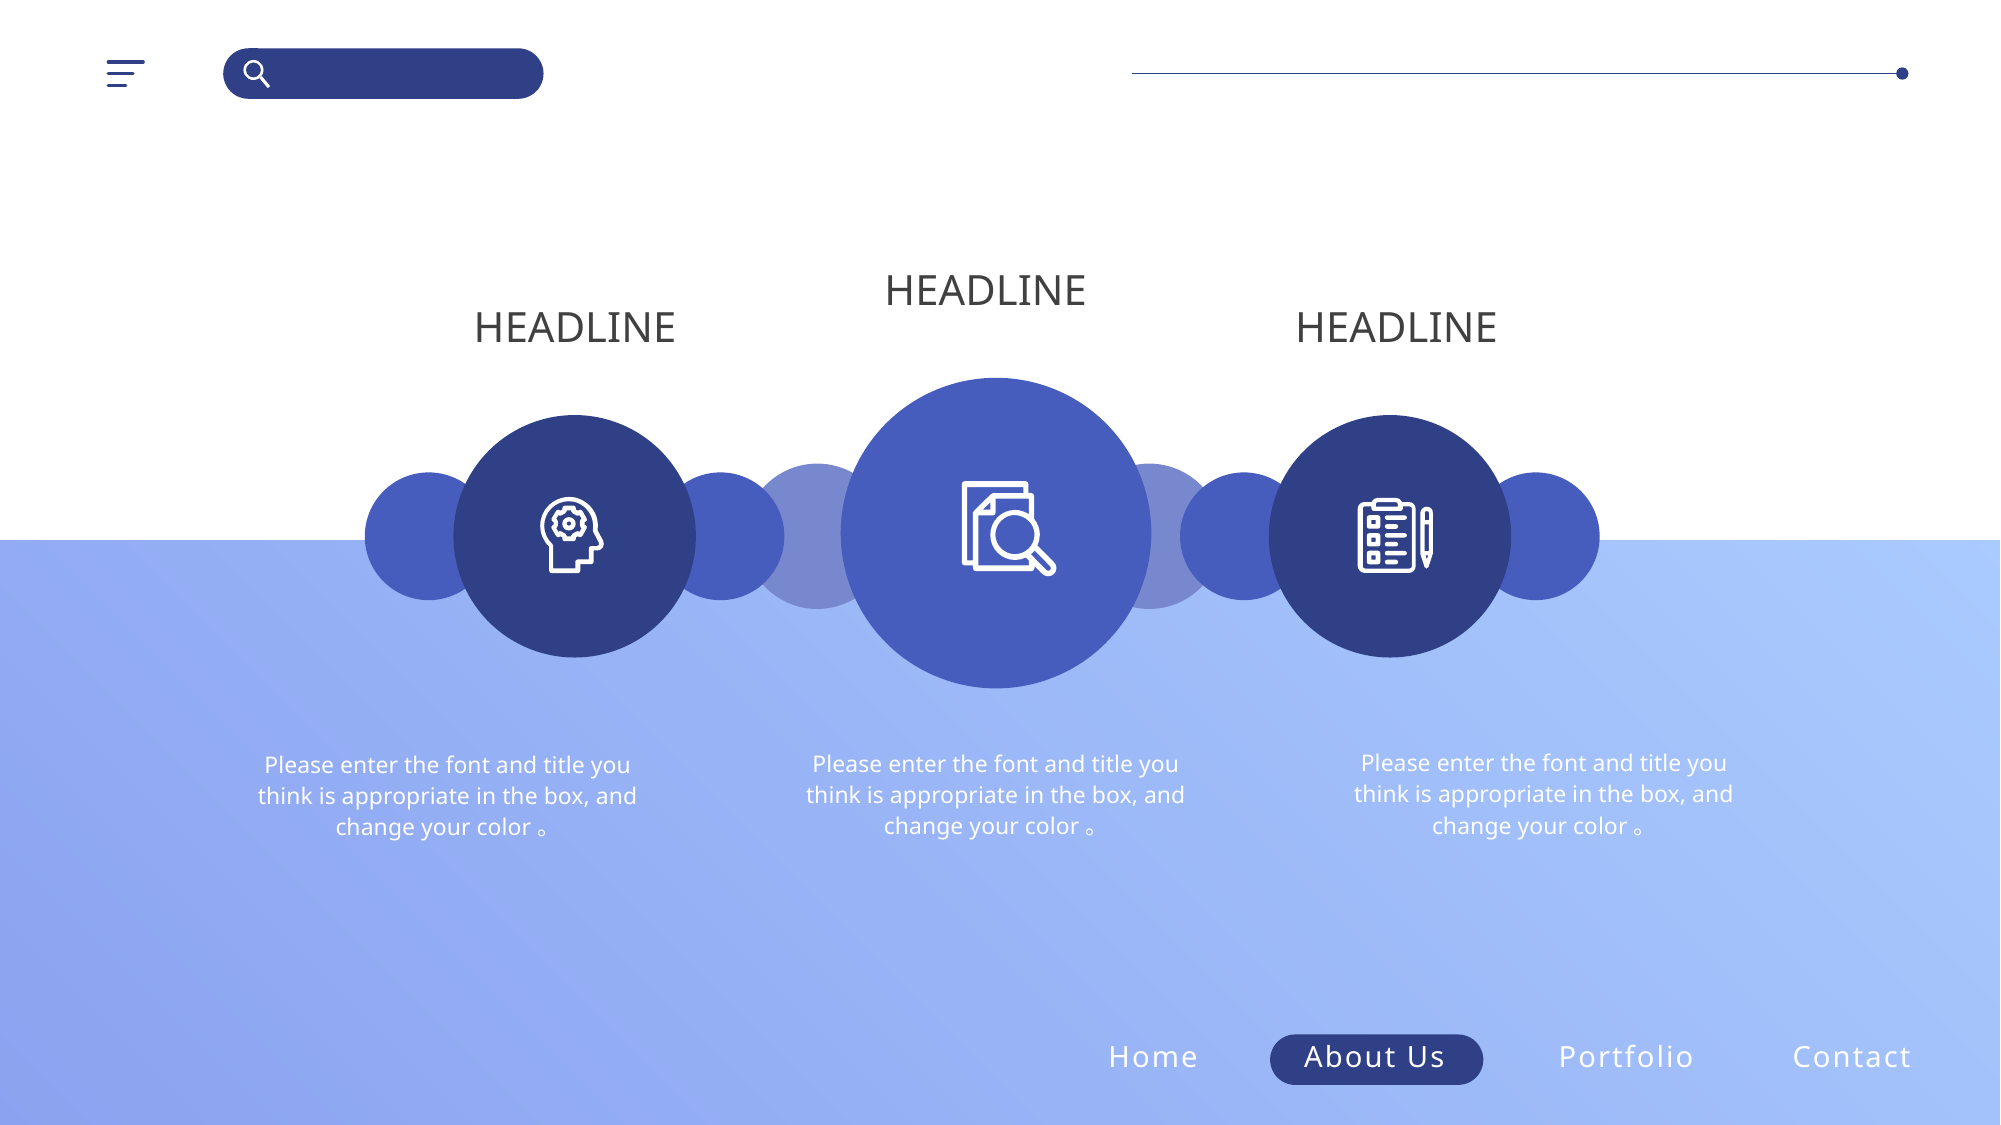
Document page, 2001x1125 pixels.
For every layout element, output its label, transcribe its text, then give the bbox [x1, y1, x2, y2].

text_box Home [1093, 1030, 1213, 1081]
text_box Please enter the font and title you think is appropriate in the box, and change your color。 [767, 738, 1225, 847]
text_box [364, 415, 785, 658]
text_box Please enter the font and title you think is appropriate in the box, and change your color。 [1316, 737, 1773, 847]
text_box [108, 48, 544, 99]
text_box Contact [1777, 1030, 1936, 1081]
text_box Please enter the font and title you think is appropriate in the box, and change your color。 [219, 739, 677, 848]
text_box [744, 377, 1222, 689]
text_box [1270, 1030, 1484, 1085]
text_box HEADLINE [820, 256, 1152, 322]
text_box Portfolio [1543, 1030, 1709, 1081]
text_box HEADLINE [409, 293, 741, 359]
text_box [1180, 415, 1600, 658]
text_box [0, 539, 2000, 1125]
text_box HEADLINE [1231, 293, 1563, 359]
